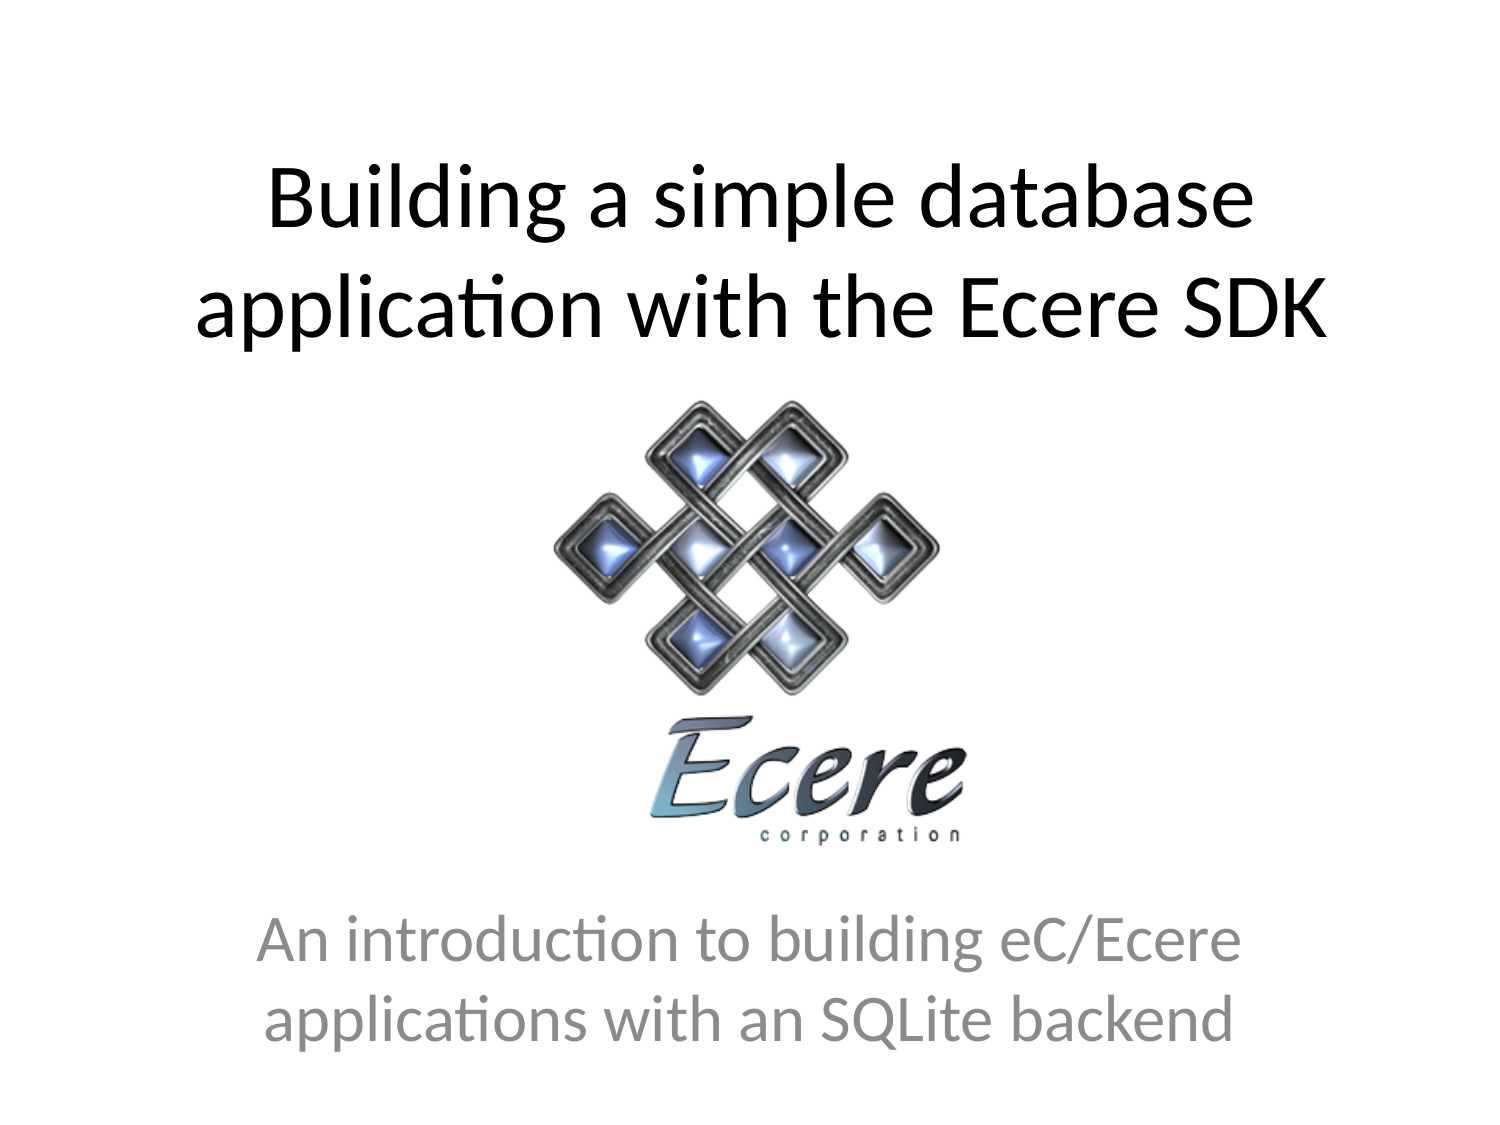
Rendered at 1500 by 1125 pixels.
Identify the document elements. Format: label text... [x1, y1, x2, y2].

picture [537, 387, 971, 857]
title Building a simple database application with the Ecere SDK [125, 125, 1400, 367]
subtitle An introduction to building eC/Ecere applications with an SQLite backend [137, 887, 1363, 1125]
